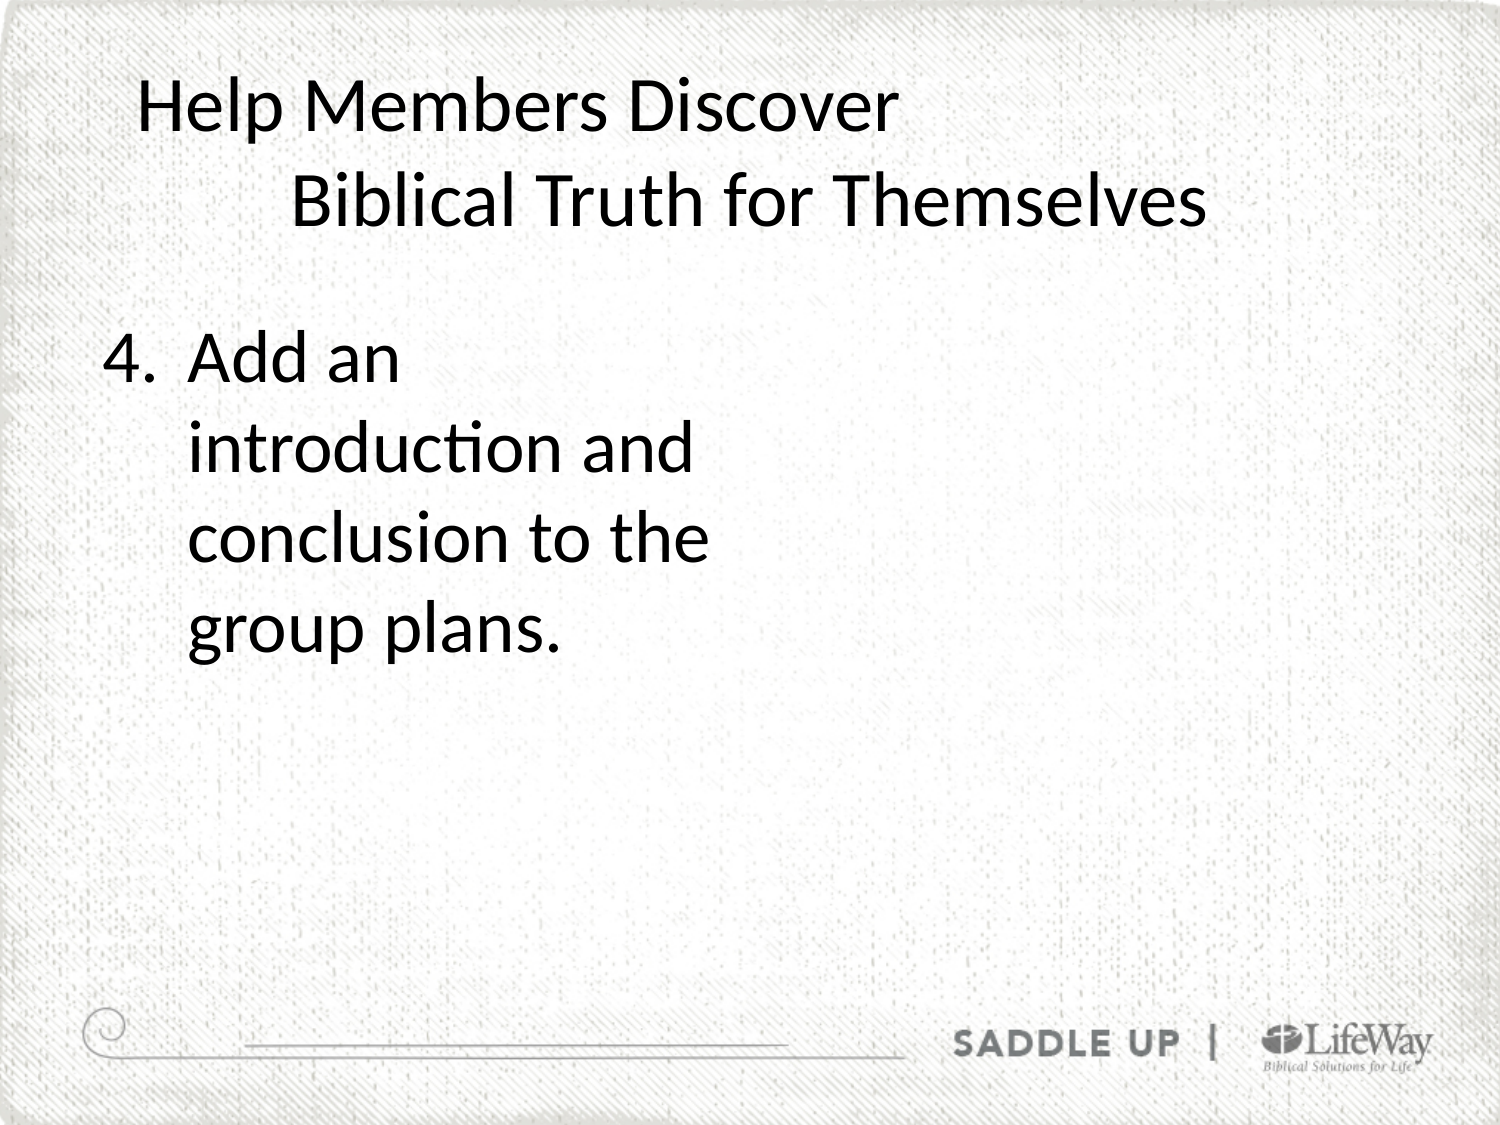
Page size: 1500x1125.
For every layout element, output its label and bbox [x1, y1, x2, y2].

list [0, 0, 1500, 1125]
